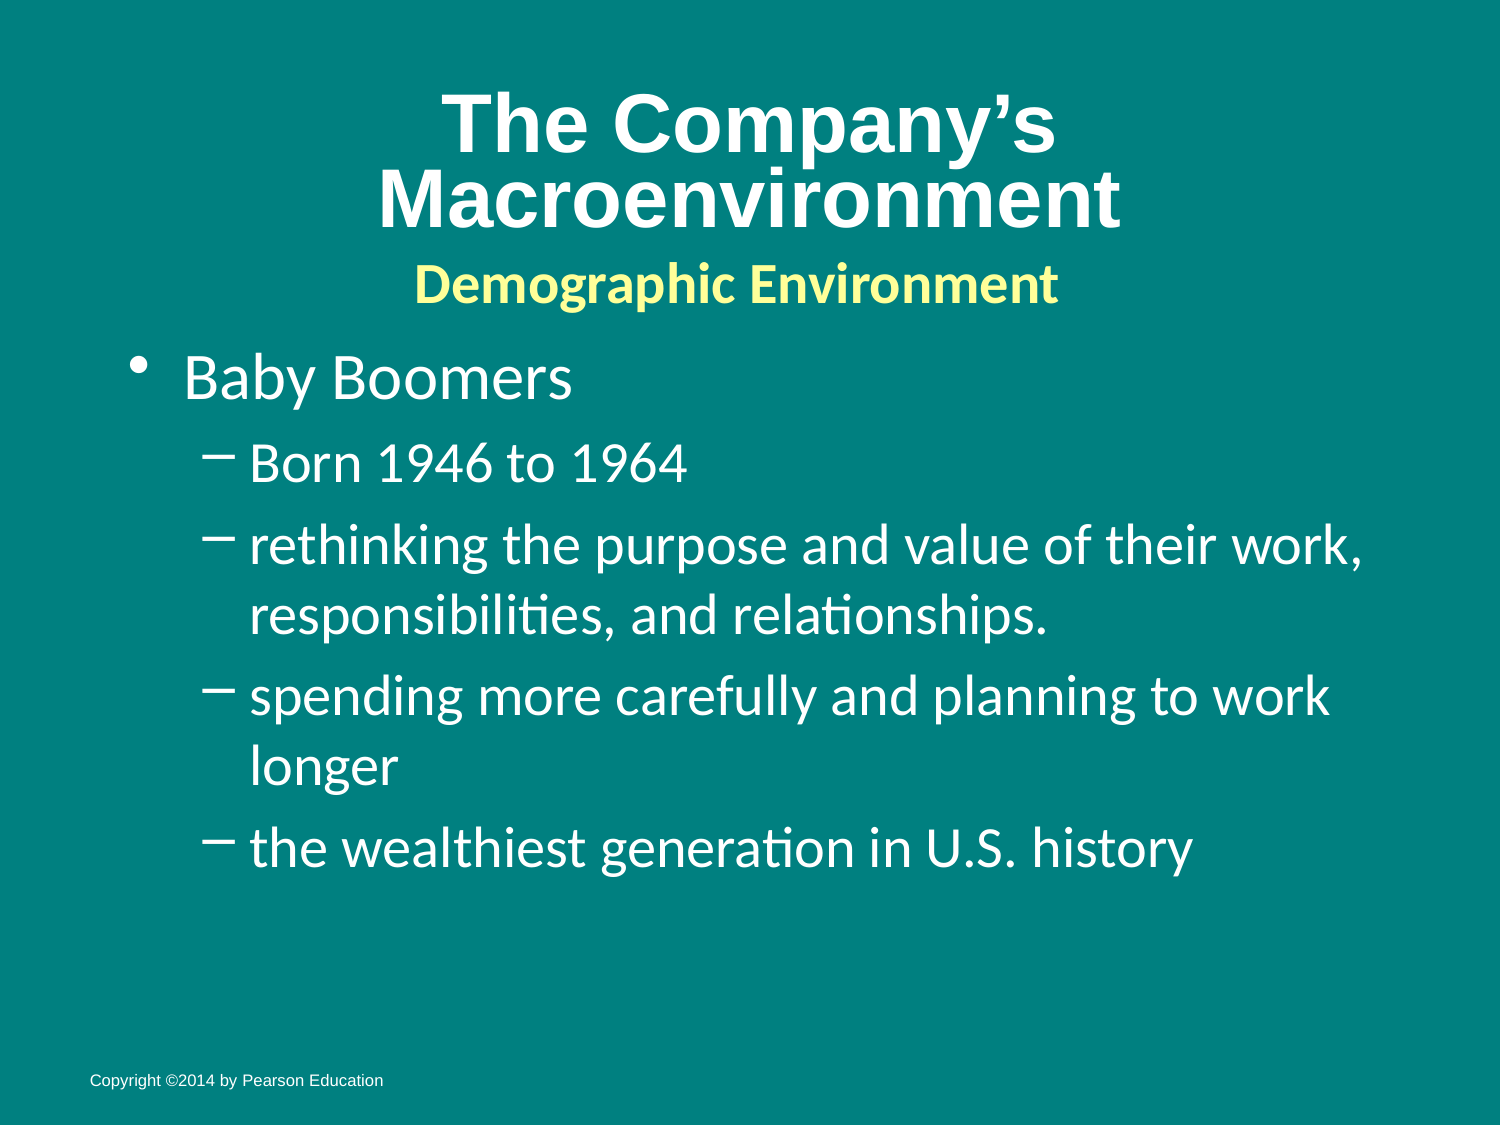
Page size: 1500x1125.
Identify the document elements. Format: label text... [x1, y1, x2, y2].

list Baby Boomers Born 1946 to 1964 rethinking the purpose and value of their work, responsibilities, and relationships. spending more carefully and planning to work longer the wealthiest generation in U.S. history [112, 324, 1388, 1001]
list Demographic Environment [149, 237, 1326, 301]
text_box Copyright ©2014 by Pearson Education [74, 1062, 825, 1098]
title The Company’s Macroenvironment [112, 37, 1388, 226]
